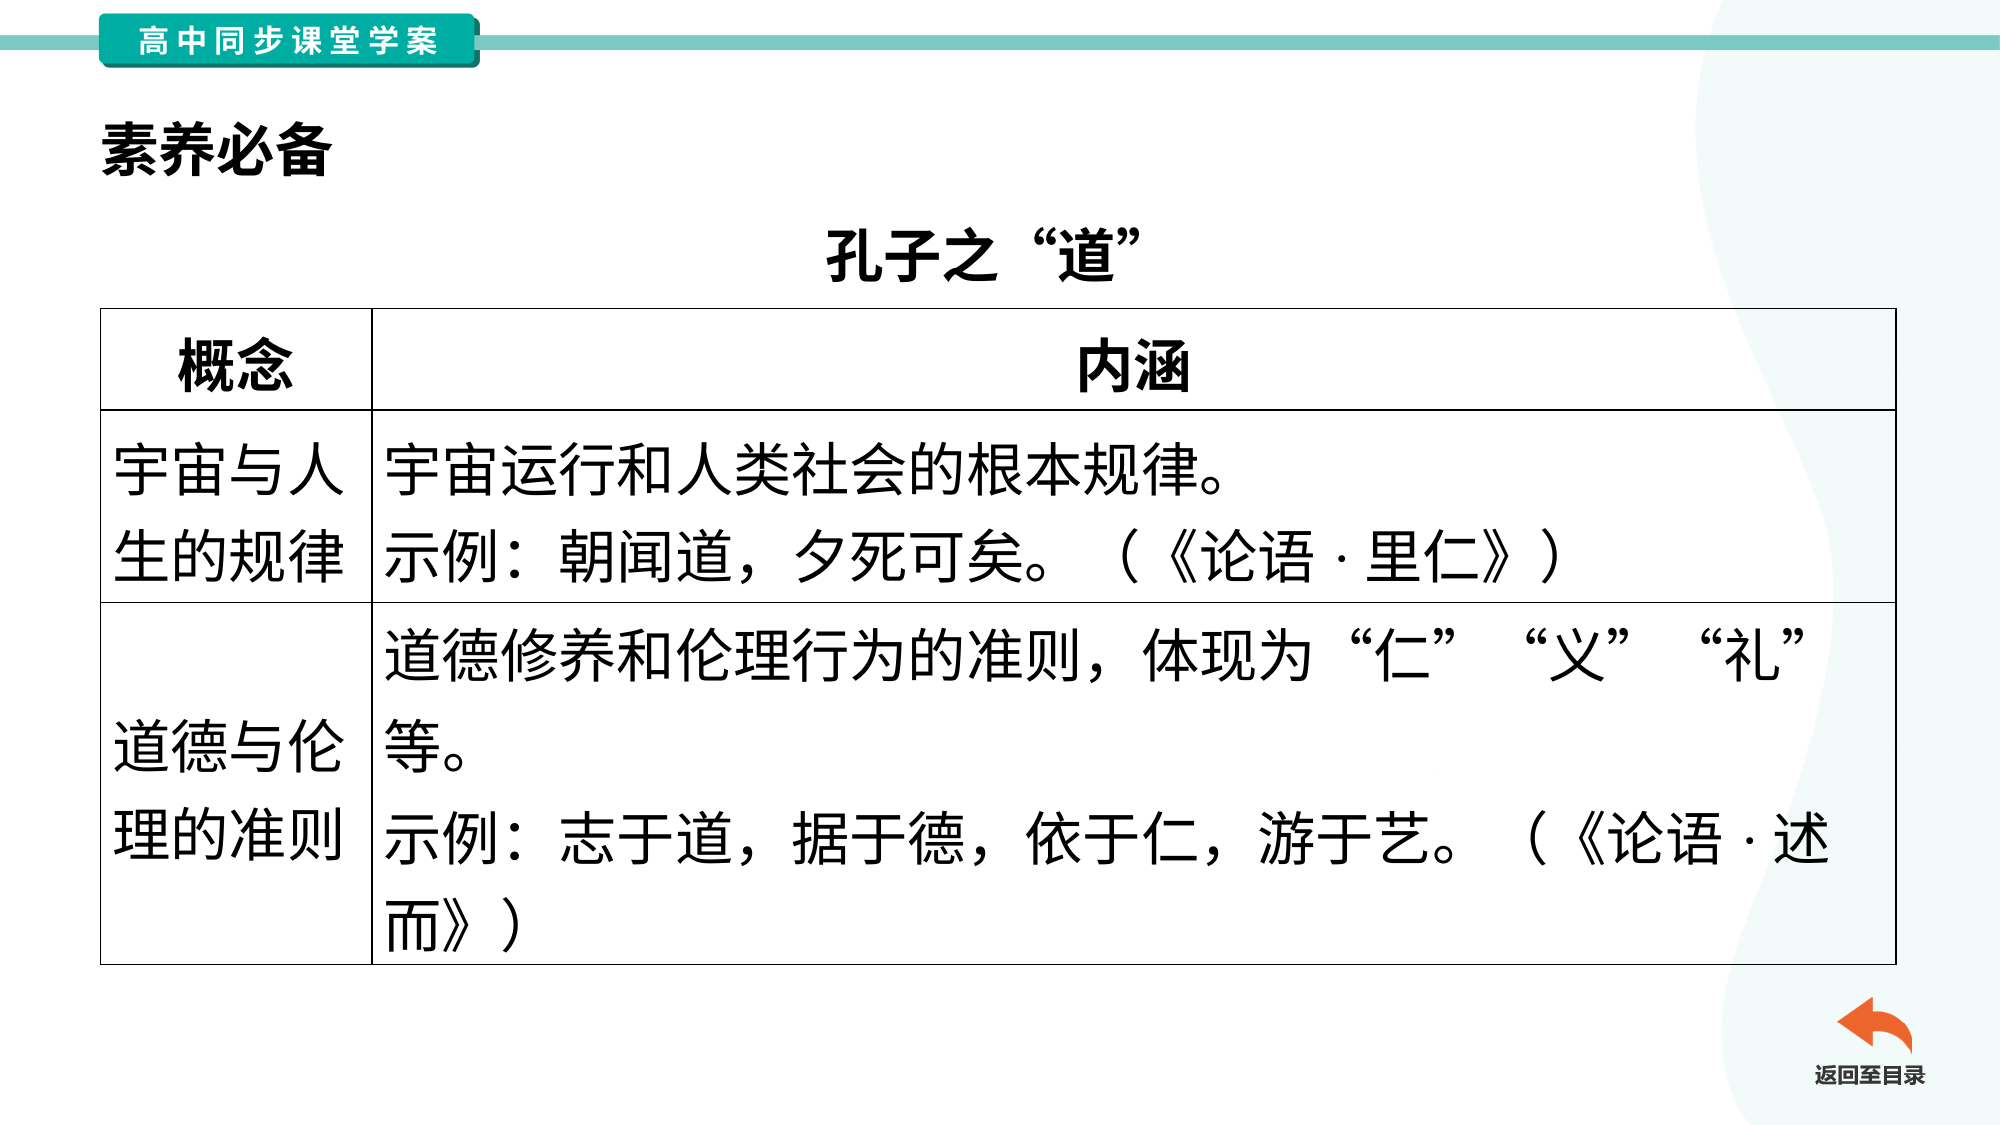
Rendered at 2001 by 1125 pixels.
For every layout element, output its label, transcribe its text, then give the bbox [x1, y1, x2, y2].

table_cell 道德与伦 理的准则 [101, 603, 371, 964]
table_header 内涵 [373, 309, 1895, 409]
text_box 素养必备 孔子之“道” [100, 76, 1899, 290]
table_cell 宇宙与人 生的规律 [101, 411, 371, 602]
table_header 概念 [101, 309, 371, 409]
picture [0, 0, 2000, 1125]
table_cell 宇宙运行和人类社会的根本规律。 示例：朝闻道，夕死可矣。（《论语·里仁》） [373, 411, 1895, 602]
table_cell 道德修养和伦理行为的准则，体现为“仁”“义”“礼”等。 示例：志于道，据于德，依于仁，游于艺。（《论语·述 而》） [373, 603, 1895, 964]
